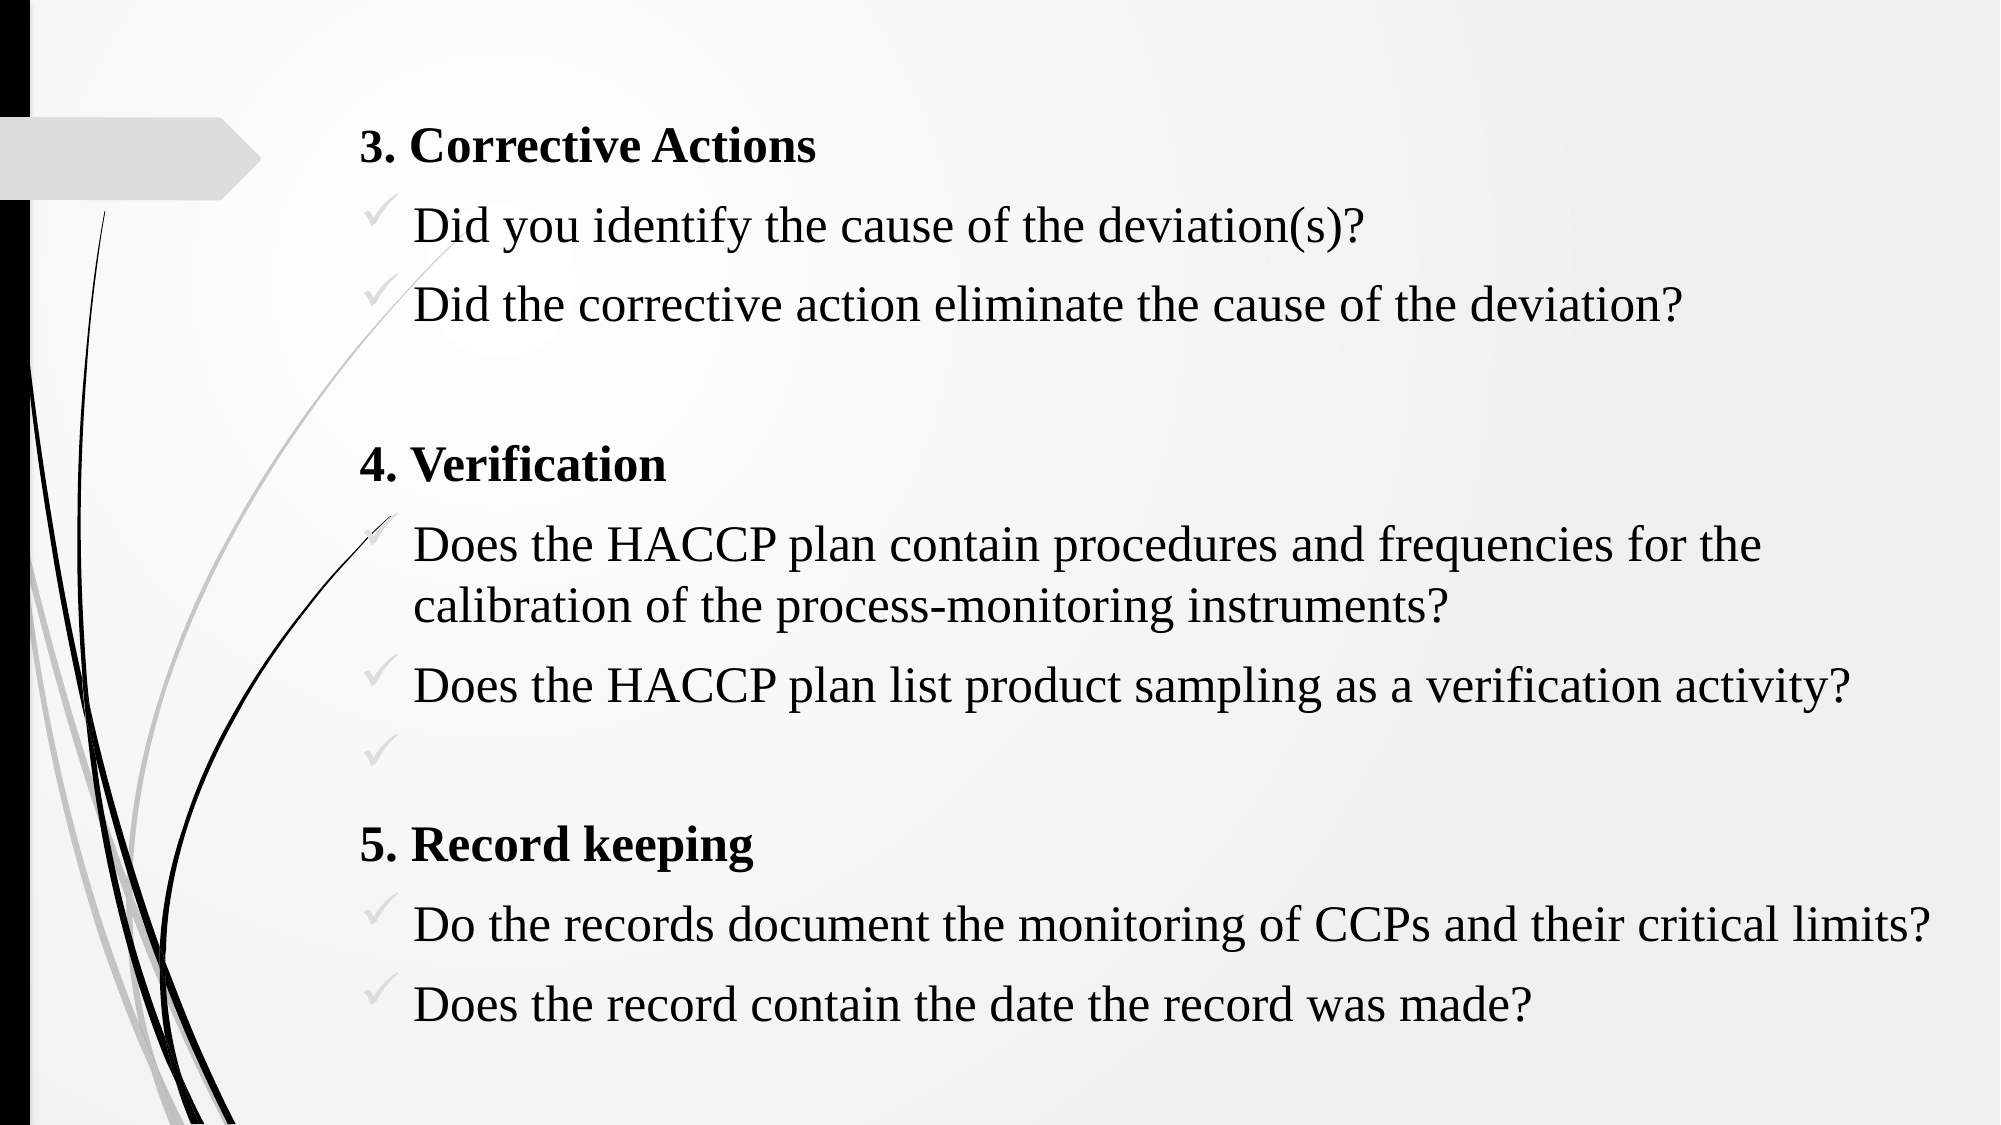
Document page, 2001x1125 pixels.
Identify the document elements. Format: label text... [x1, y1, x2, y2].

list 3. Corrective Actions Did you identify the cause of the deviation(s)? Did the corrective action eliminate the cause of the deviation? 4. Verification Does the HACCP plan contain procedures and frequencies for the calibration of the process-monitoring instruments? Does the HACCP plan list product sampling as a verification activity? 5. Record keeping Do the records document the monitoring of CCPs and their critical limits? Does the record contain the date the record was made? [344, 103, 1974, 1085]
